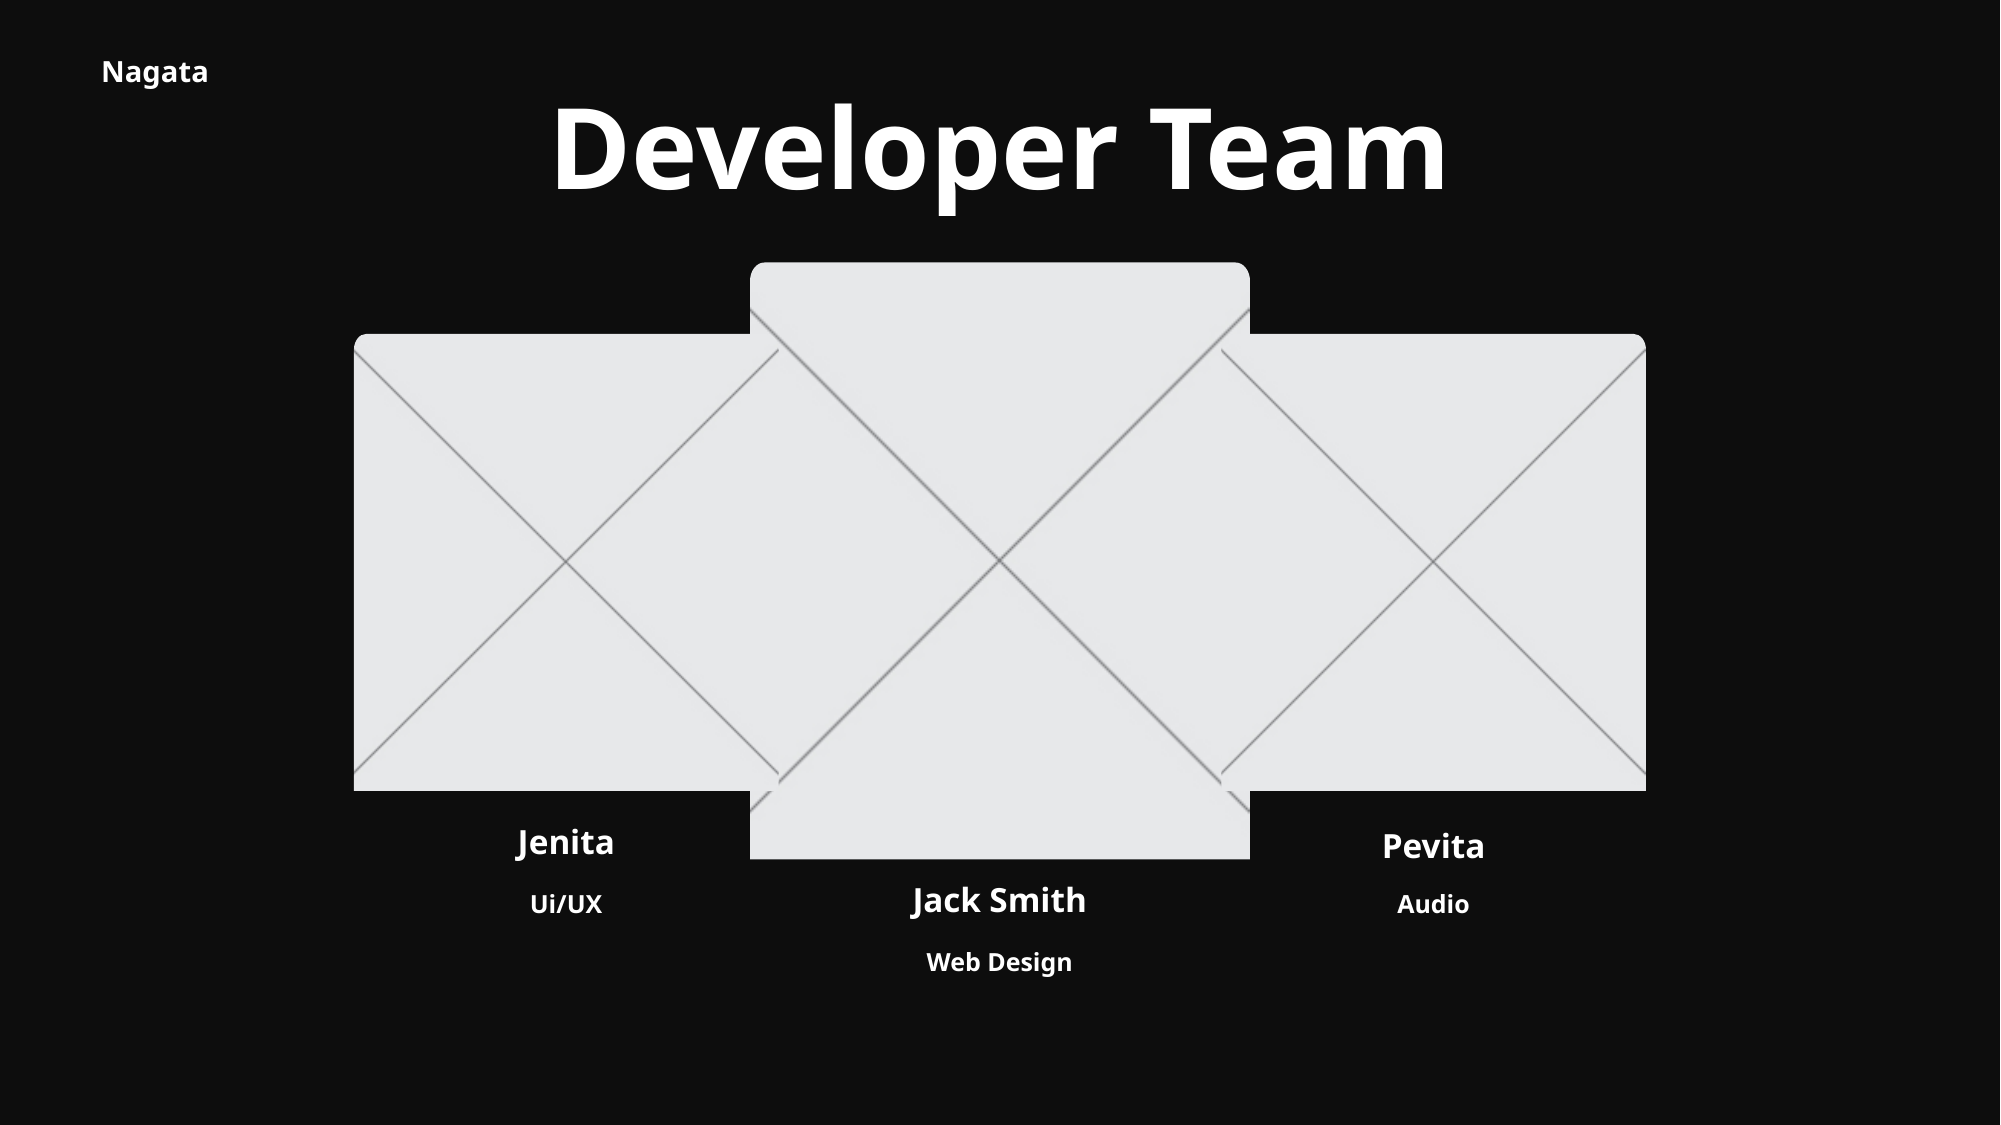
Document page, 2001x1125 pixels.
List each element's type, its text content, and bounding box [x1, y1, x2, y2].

picture [353, 262, 1646, 860]
text_box Pevita [1277, 817, 1591, 873]
text_box Developer Team [439, 69, 1561, 220]
text_box Audio [1337, 881, 1530, 926]
text_box Web Design [903, 938, 1096, 984]
text_box Jenita [409, 814, 723, 869]
text_box Ui/UX [470, 881, 663, 926]
text_box Jack Smith [843, 872, 1157, 927]
text_box Nagata [86, 46, 275, 96]
